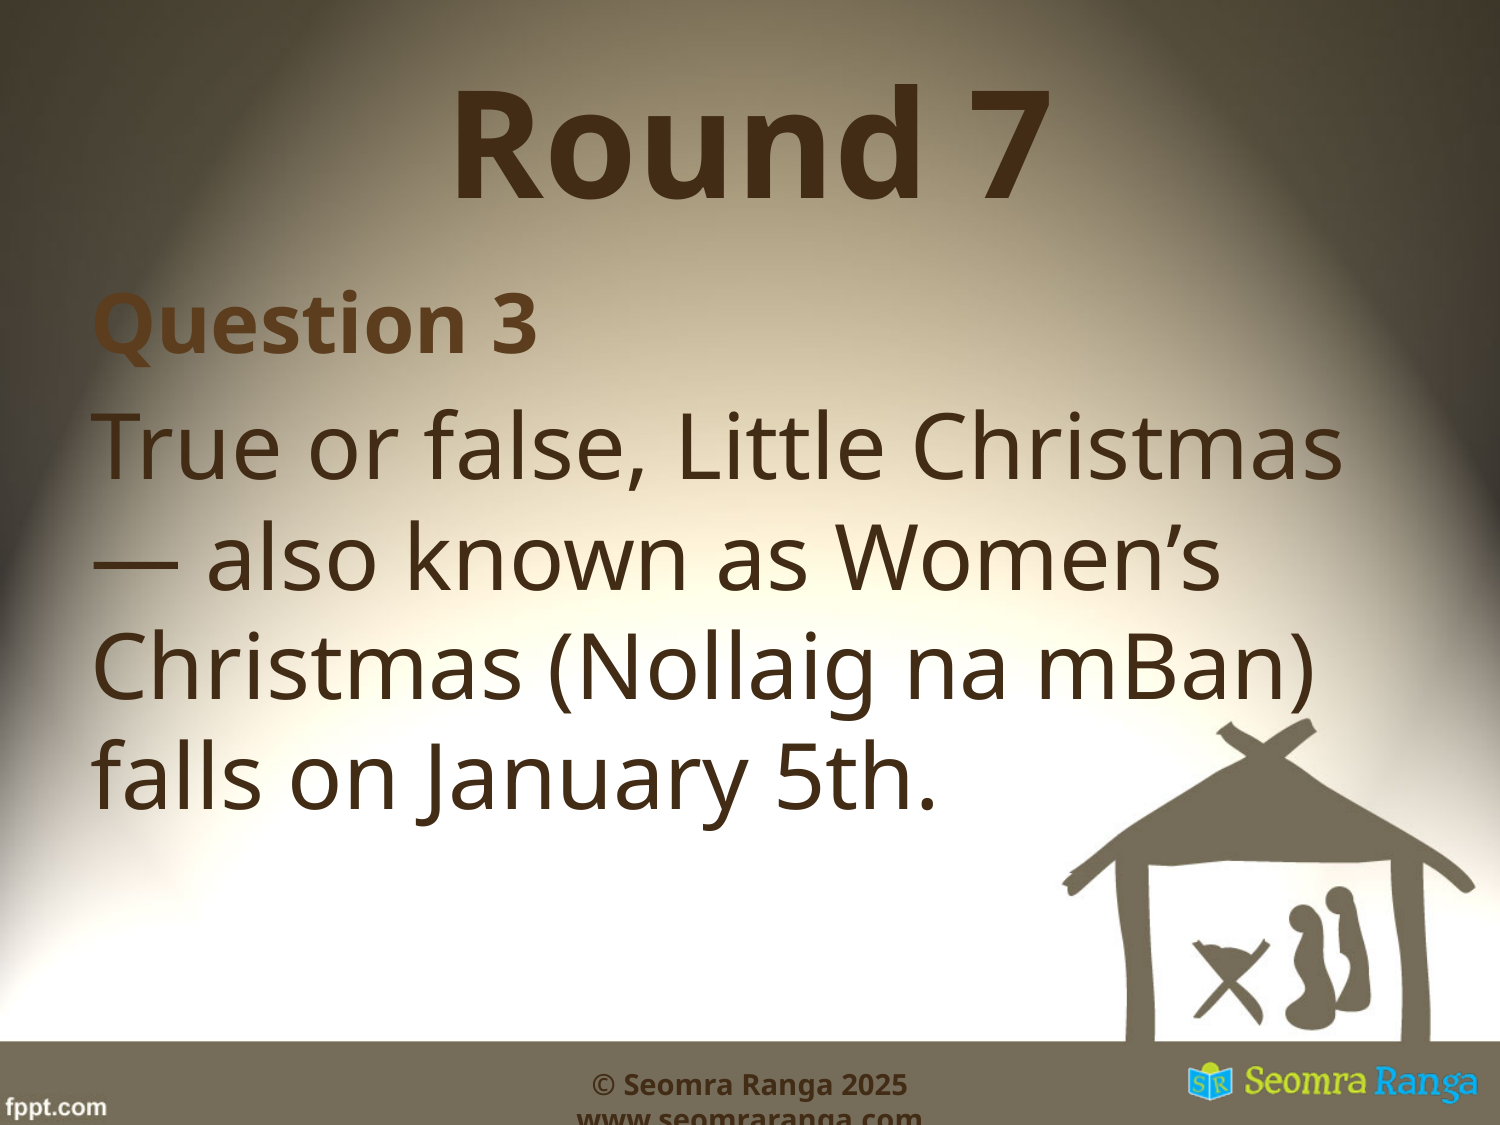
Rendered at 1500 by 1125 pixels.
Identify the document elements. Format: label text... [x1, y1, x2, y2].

picture [0, 0, 1500, 1125]
list Question 3 True or false, Little Christmas — also known as Women’s Christmas (Nollaig na mBan) falls on January 5th. [75, 262, 1425, 1005]
text_box © Seomra Ranga 2025 www.seomraranga.com [401, 1058, 1099, 1125]
title Round 7 [75, 45, 1425, 233]
